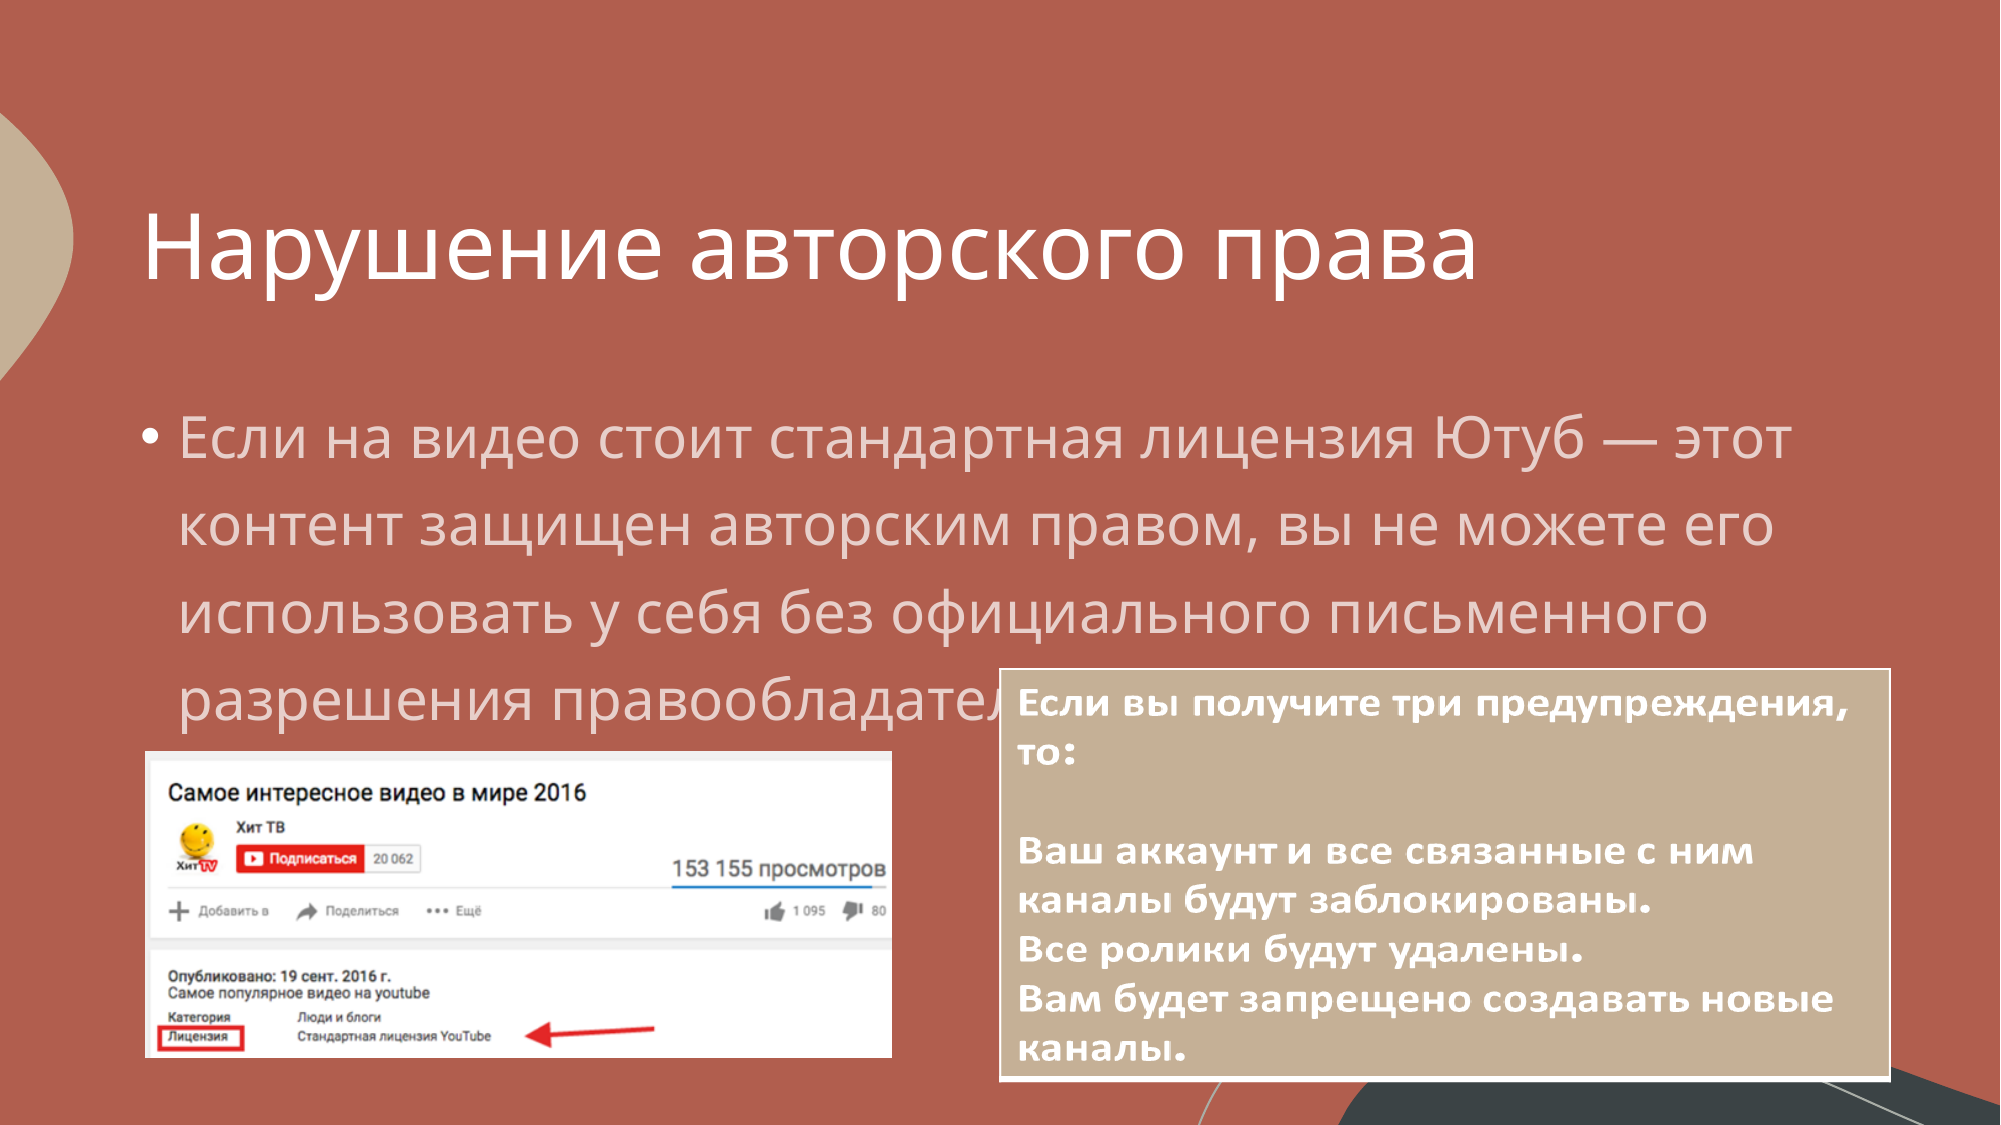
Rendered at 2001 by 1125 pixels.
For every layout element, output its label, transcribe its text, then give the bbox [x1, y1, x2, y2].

title Нарушение авторского права [125, 125, 1875, 375]
picture [145, 751, 892, 1058]
picture [999, 663, 1896, 1096]
list Если на видео стоит стандартная лицензия Ютуб — этот контент защищен авторским правом, вы не можете его использовать у себя без официального письменного разрешения правообладателя. [125, 375, 1875, 1002]
